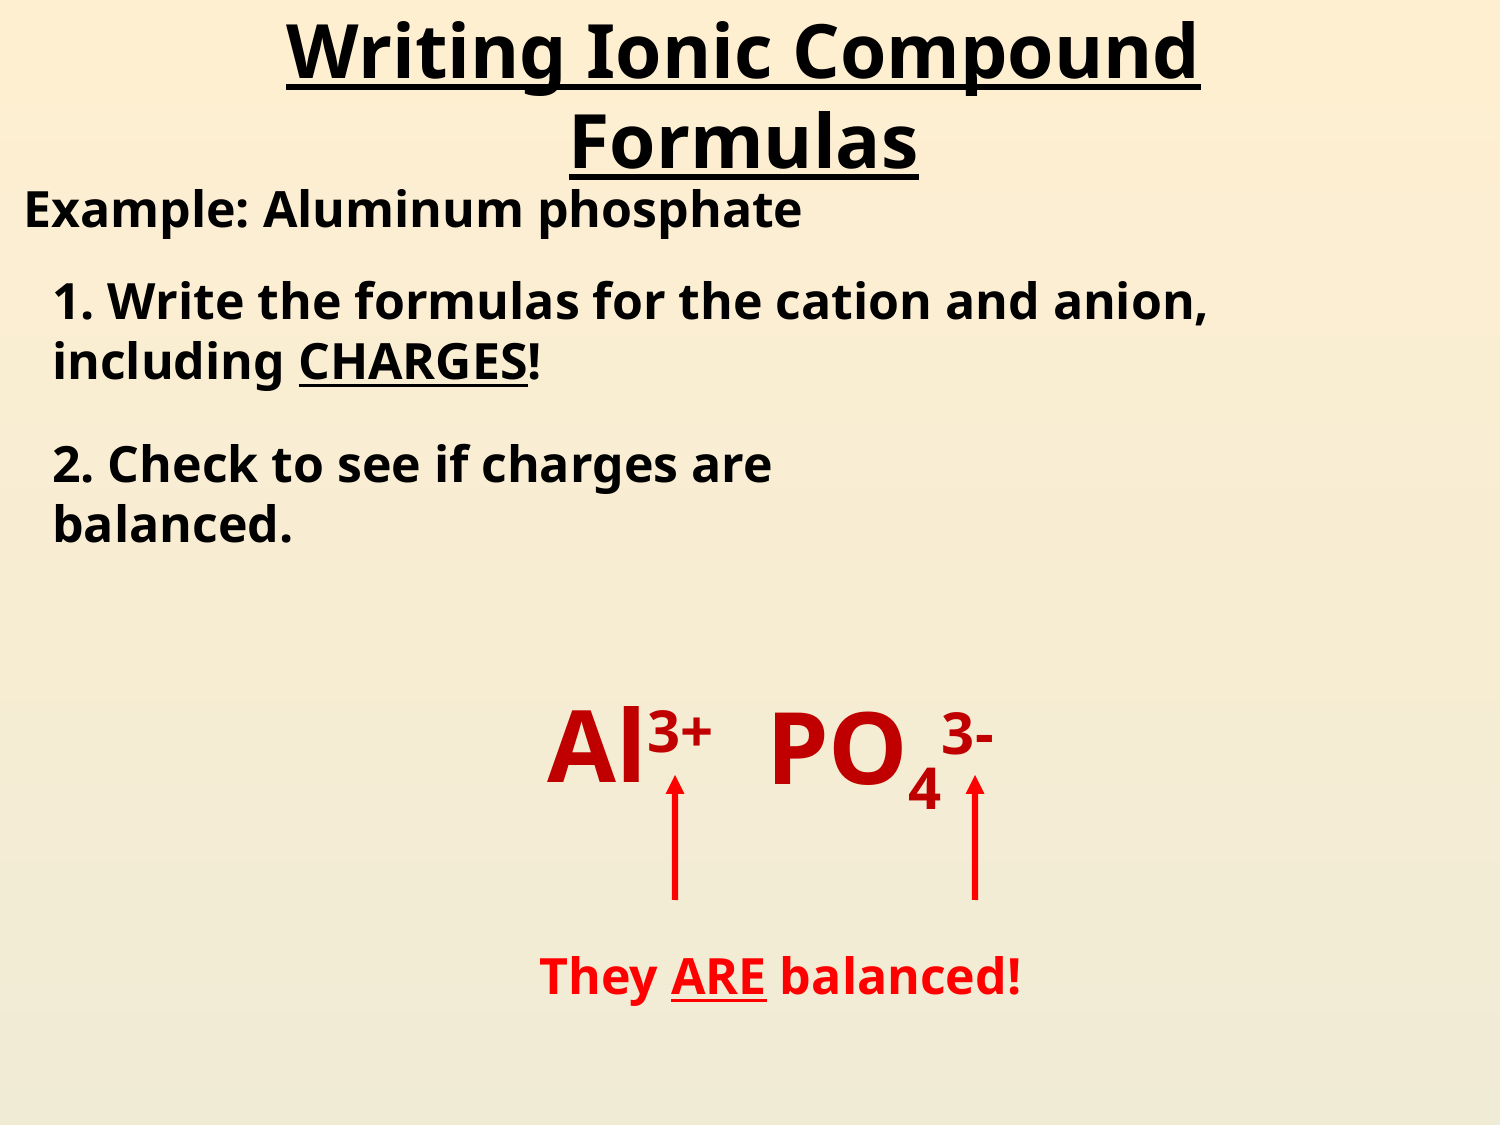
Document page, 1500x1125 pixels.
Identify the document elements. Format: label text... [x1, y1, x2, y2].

text_box 2. Check to see if charges are balanced. [37, 424, 925, 560]
title Writing Ionic Compound Formulas [112, 37, 1376, 151]
text_box 1. Write the formulas for the cation and anion, including CHARGES! [37, 262, 1425, 398]
text_box [668, 774, 682, 901]
text_box [968, 774, 982, 901]
text_box PO43- [751, 677, 1009, 829]
text_box They ARE balanced! [525, 937, 1100, 1013]
text_box Al3+ [533, 675, 729, 810]
text_box Example: Aluminum phosphate [8, 170, 819, 245]
